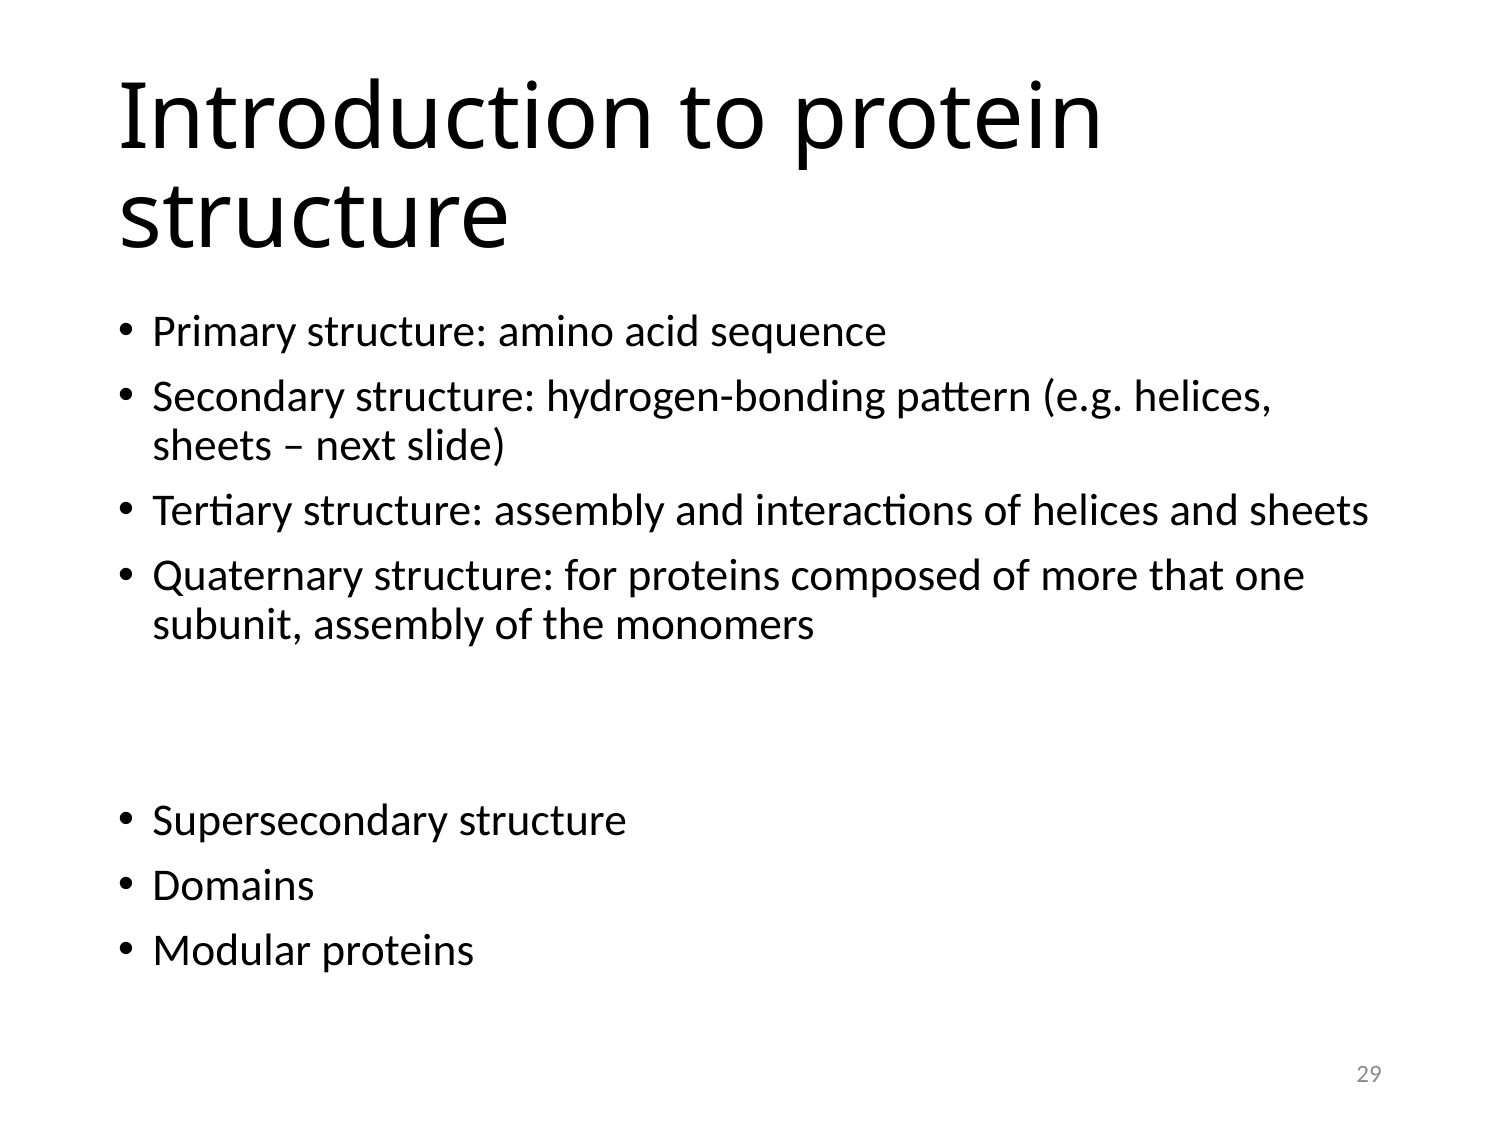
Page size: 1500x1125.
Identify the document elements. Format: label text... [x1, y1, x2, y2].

title Introduction to protein structure [103, 59, 1397, 278]
list Primary structure: amino acid sequence Secondary structure: hydrogen-bonding pattern (e.g. helices, sheets – next slide) Tertiary structure: assembly and interactions of helices and sheets Quaternary structure: for proteins composed of more that one subunit, assembly of the monomers Supersecondary structure Domains Modular proteins [103, 299, 1397, 1014]
slide_number 29 [1059, 1042, 1397, 1103]
